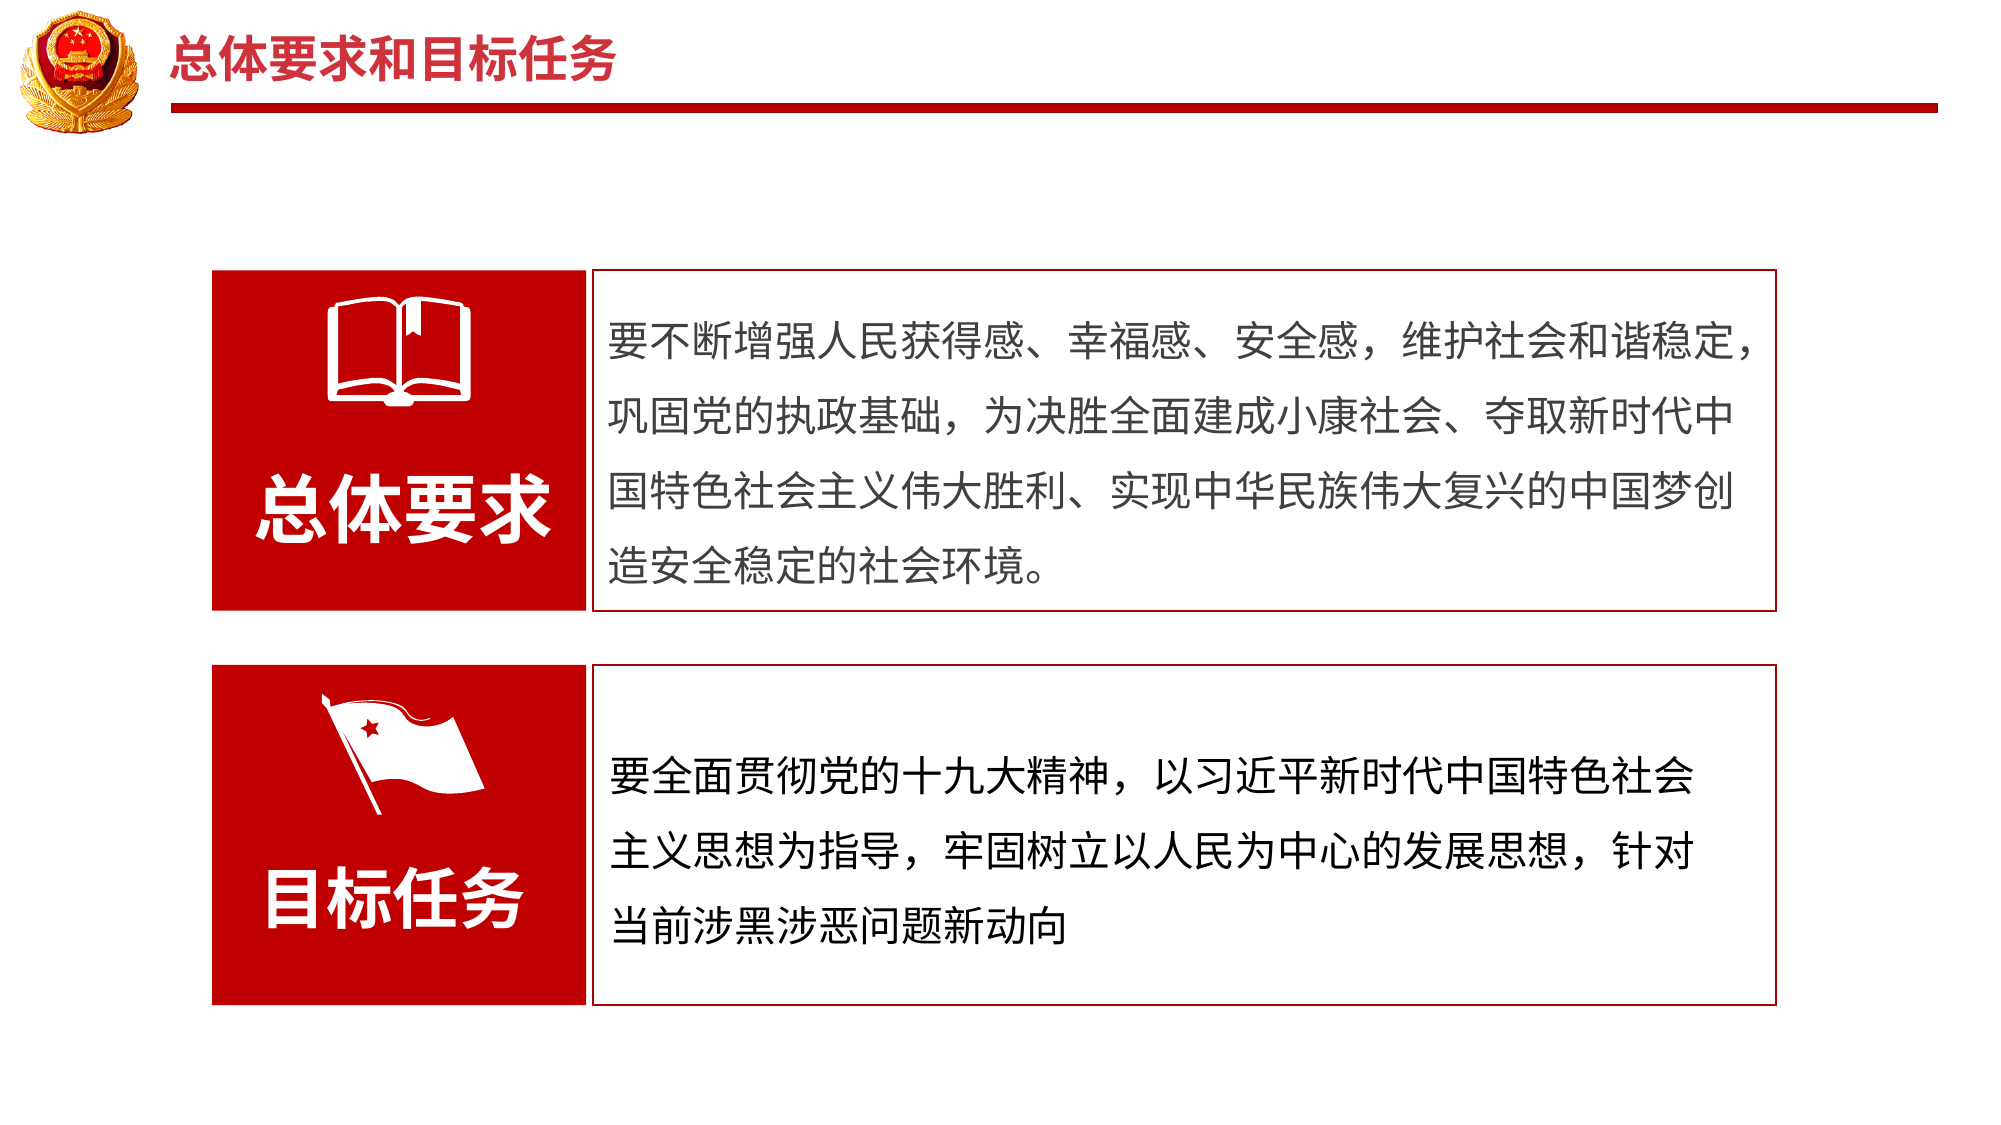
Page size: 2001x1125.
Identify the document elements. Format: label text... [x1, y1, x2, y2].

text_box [212, 270, 587, 611]
text_box [171, 103, 1938, 113]
text_box 要不断增强人民获得感、幸福感、安全感，维护社会和谐稳定，巩固党的执政基础，为决胜全面建成小康社会、夺取新时代中国特色社会主义伟大胜利、实现中华民族伟大复兴的中国梦创造安全稳定的社会环境。 [593, 282, 1788, 598]
picture [19, 10, 139, 134]
text_box [592, 269, 1777, 612]
text_box 总体要求和目标任务 [153, 19, 634, 95]
text_box [592, 664, 1777, 1006]
text_box 要全面贯彻党的十九大精神，以习近平新时代中国特色社会主义思想为指导，牢固树立以人民为中心的发展思想，针对当前涉黑涉恶问题新动向 [594, 717, 1739, 958]
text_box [212, 664, 587, 1006]
